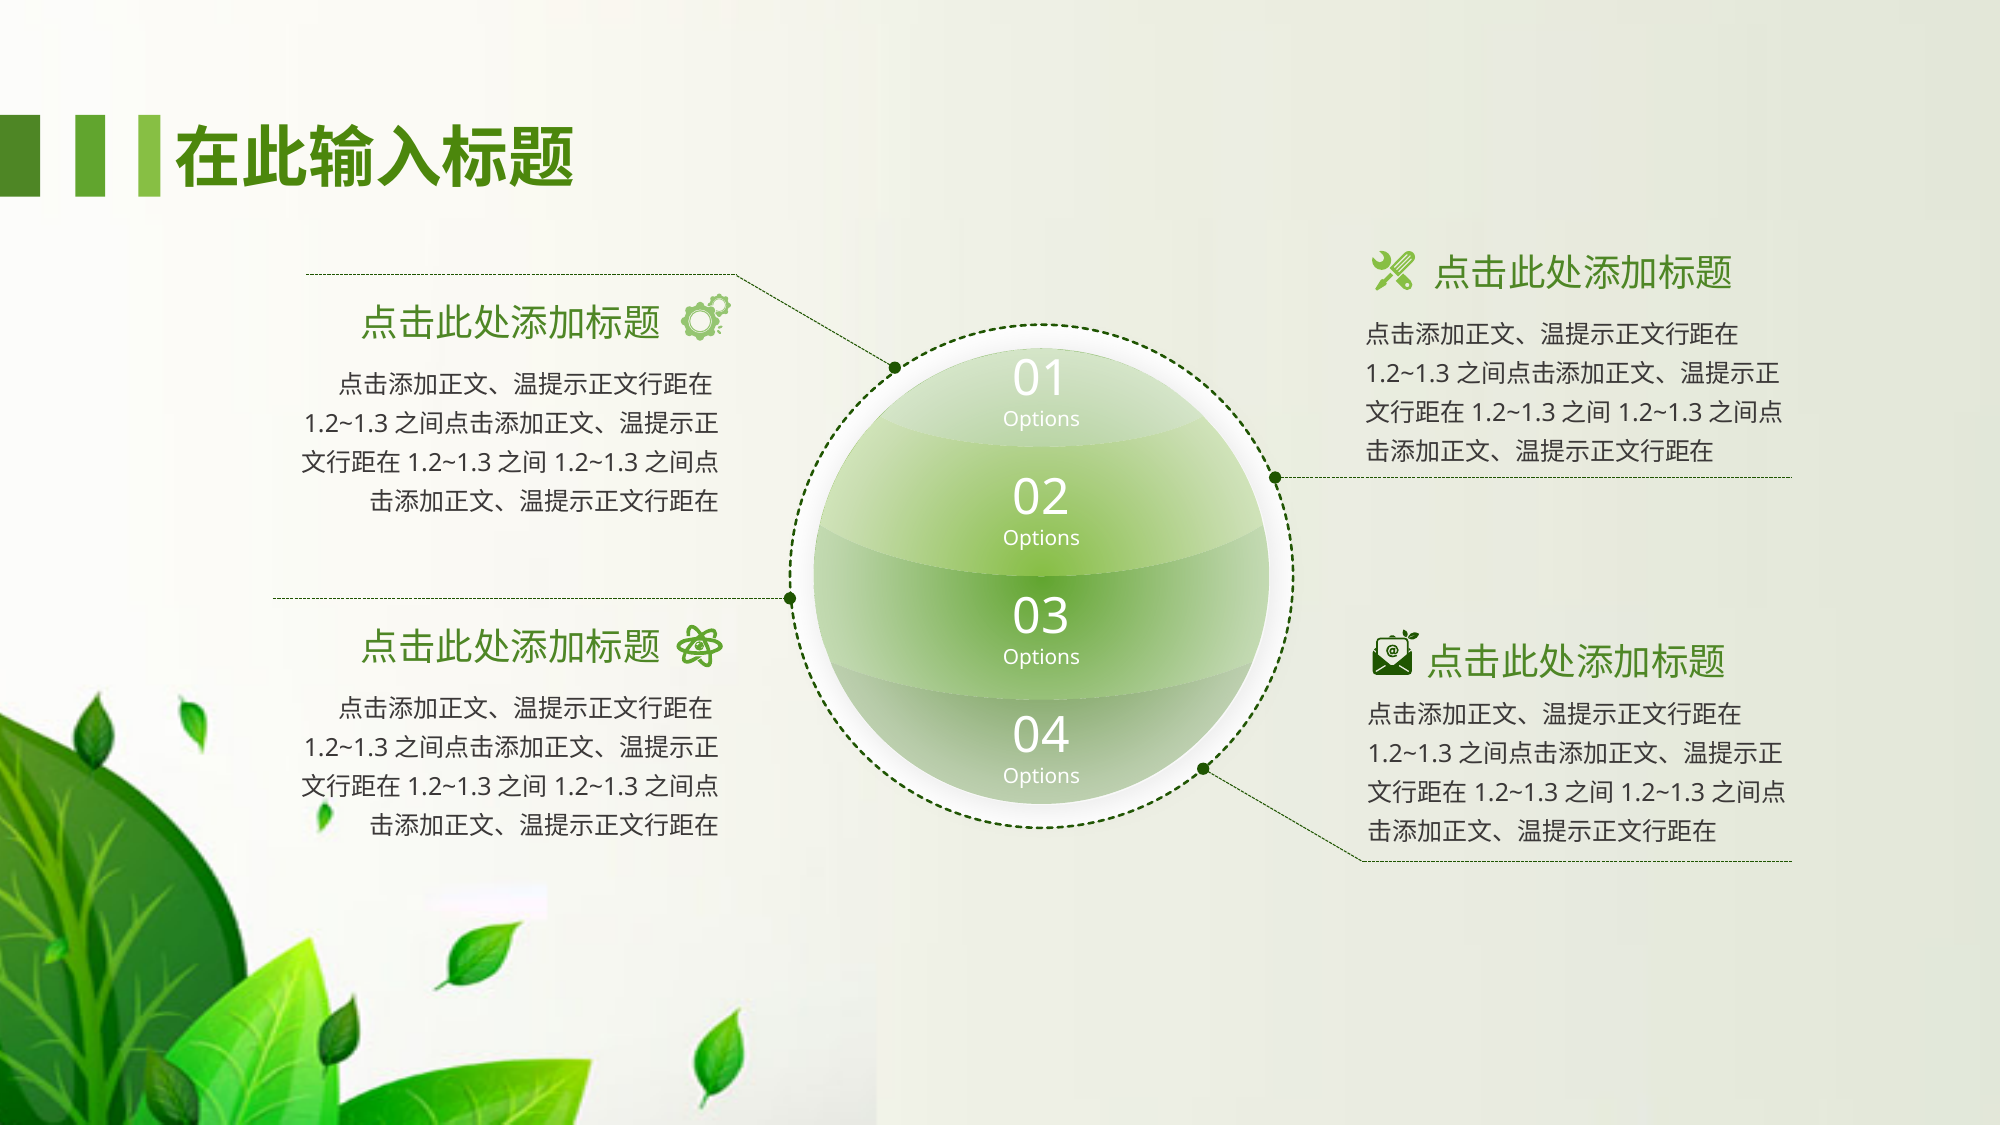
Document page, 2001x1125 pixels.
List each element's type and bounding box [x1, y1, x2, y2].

text_box [306, 274, 895, 368]
text_box [789, 324, 1294, 828]
text_box [680, 293, 731, 341]
text_box [1372, 629, 1420, 675]
picture [0, 0, 2000, 1125]
text_box [1203, 768, 1792, 862]
text_box [1372, 250, 1416, 291]
